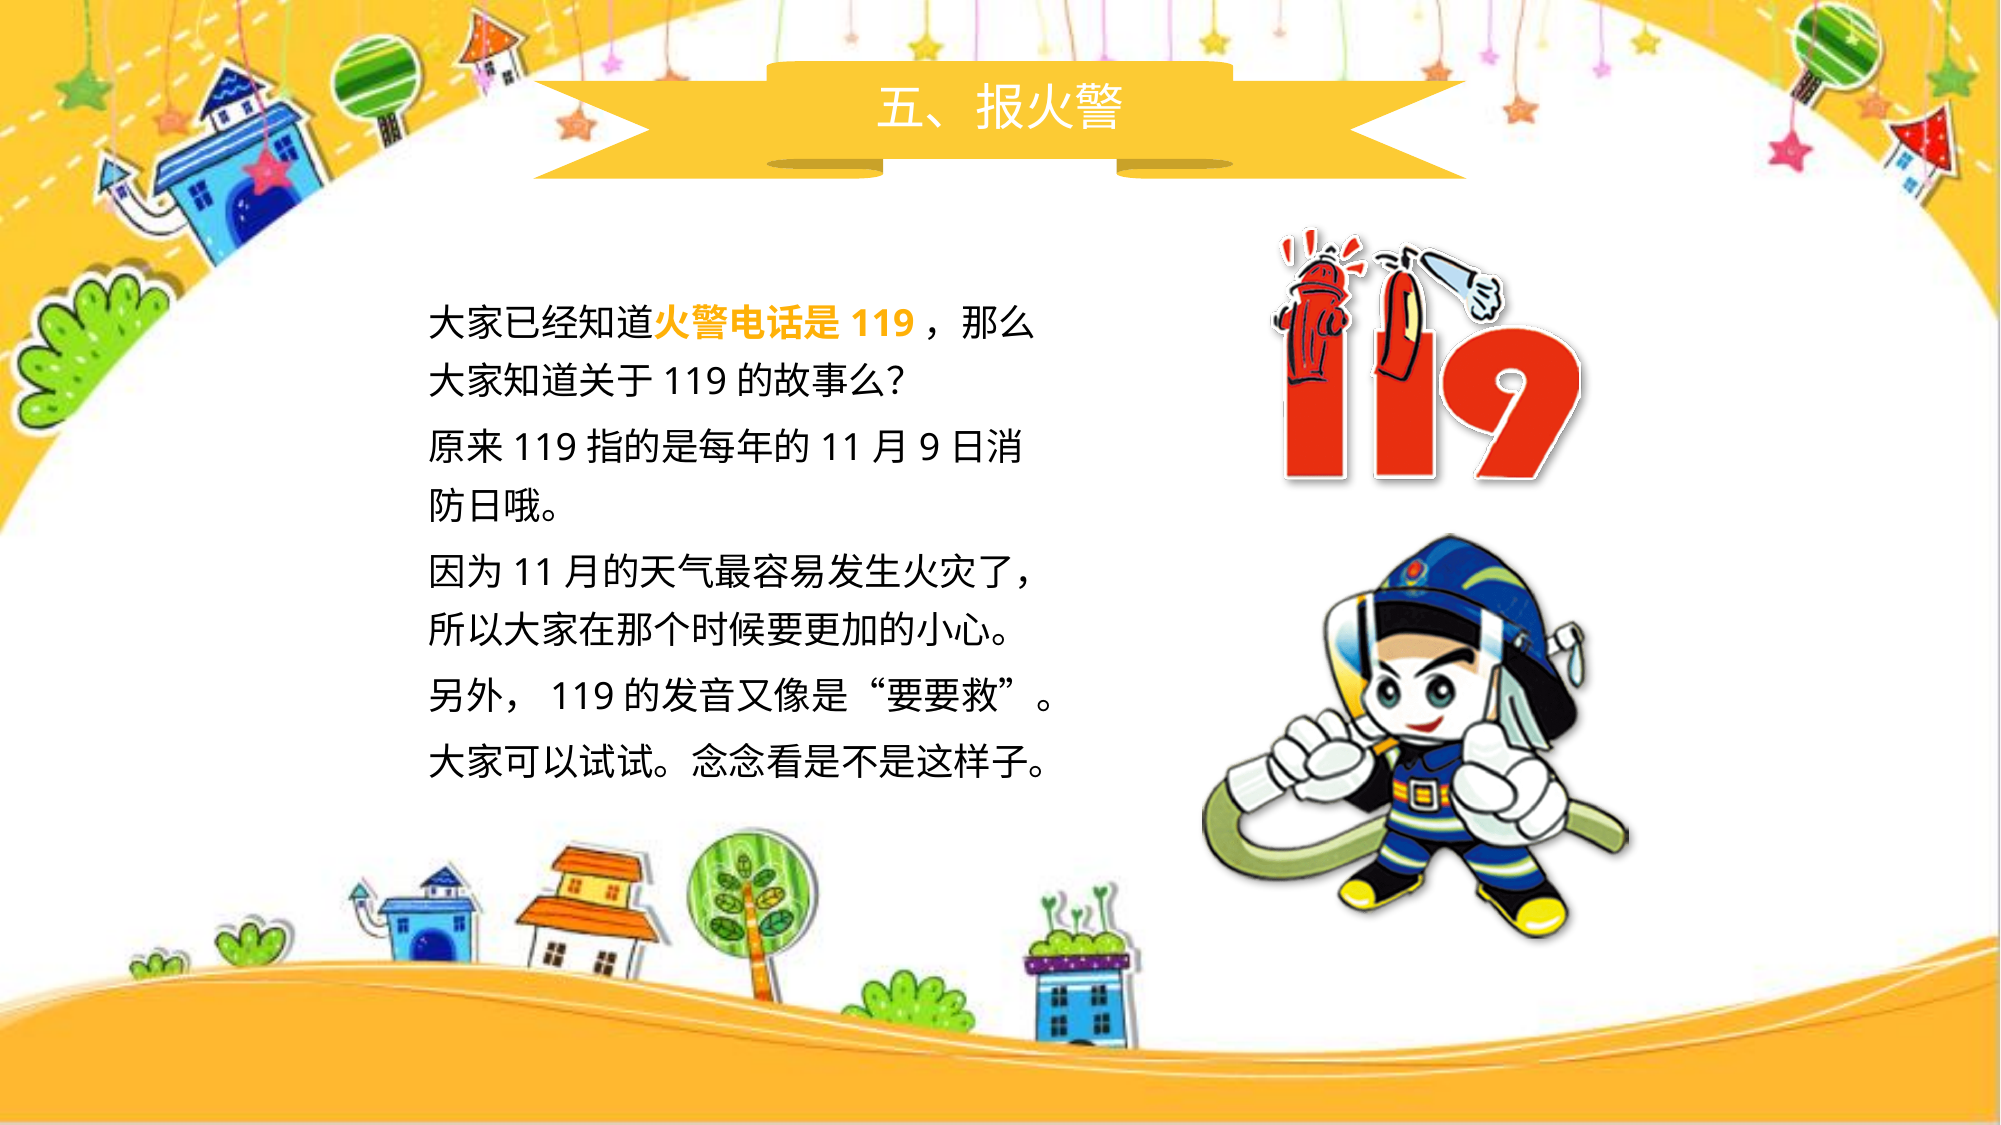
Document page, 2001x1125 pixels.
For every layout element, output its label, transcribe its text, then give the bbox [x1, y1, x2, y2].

text_box 大家已经知道火警电话是119，那么大家知道关于119的故事么？ 原来119指的是每年的11月9日消防日哦。 因为11月的天气最容易发生火灾了，所以大家在那个时候要更加的小心。 另外，119的发音又像是“要要救”。 大家可以试试。念念看是不是这样子。 [402, 271, 1076, 797]
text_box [533, 61, 1467, 179]
picture [0, 0, 2001, 1125]
